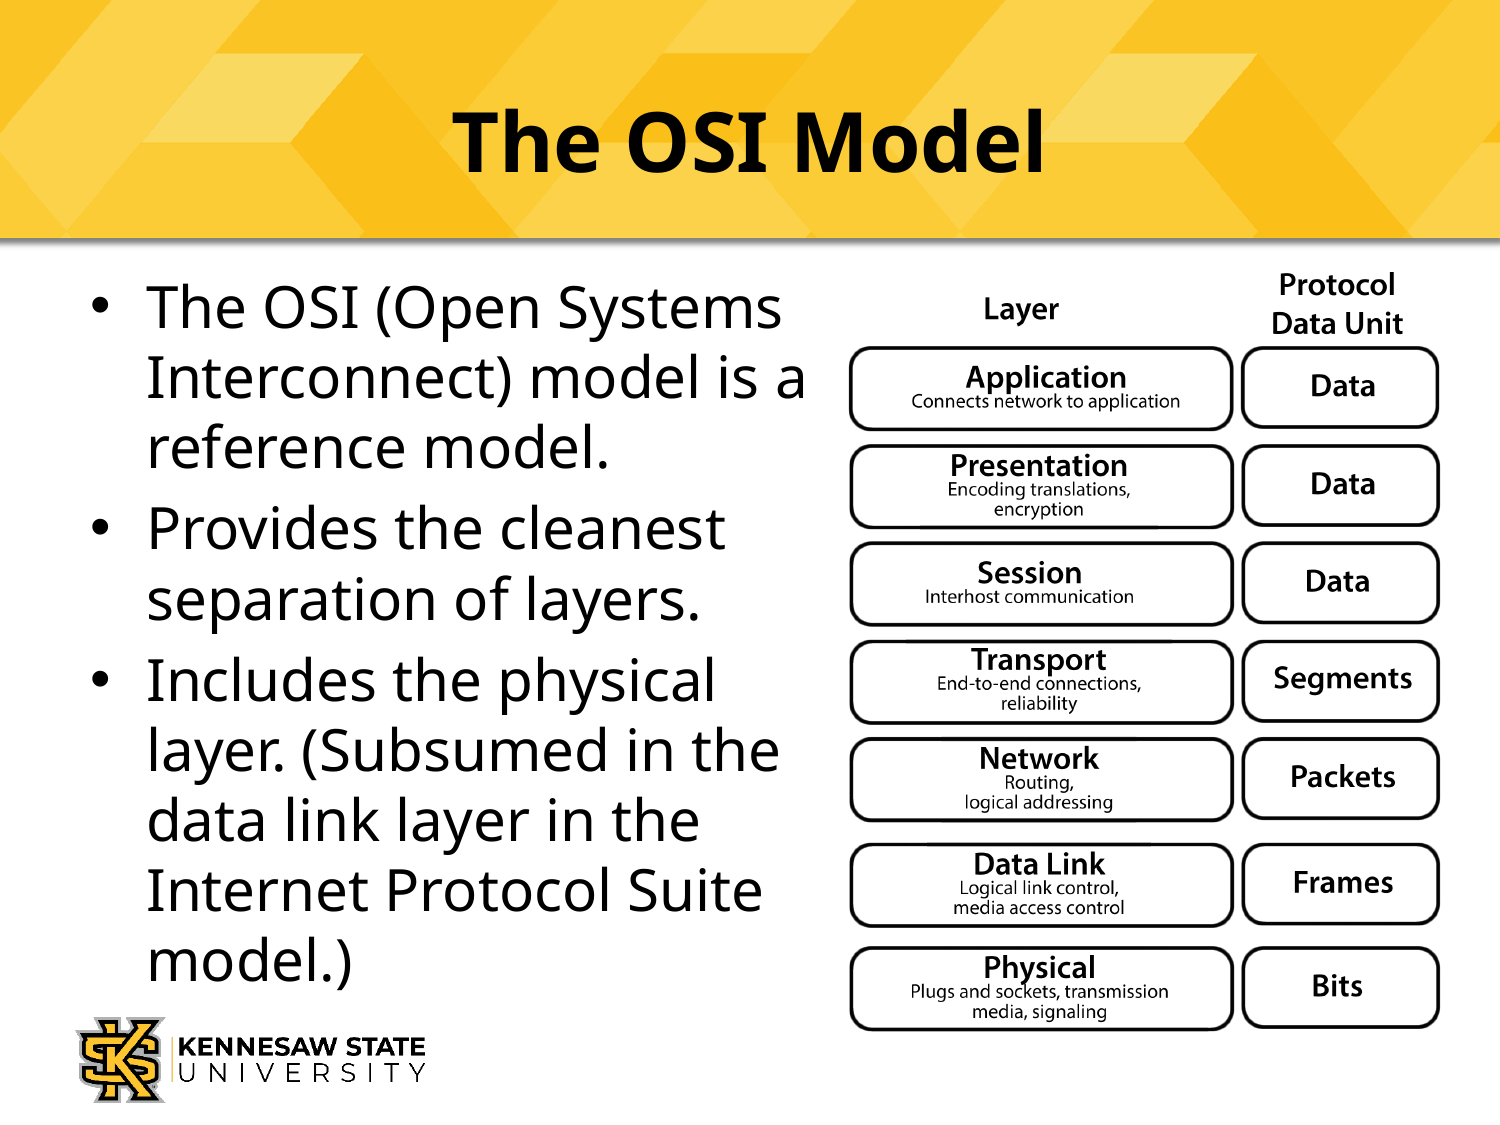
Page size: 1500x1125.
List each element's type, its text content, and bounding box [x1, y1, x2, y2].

list The OSI (Open Systems Interconnect) model is a reference model. Provides the cleanest separation of layers. Includes the physical layer. (Subsumed in the data link layer in the Internet Protocol Suite model.) [75, 262, 785, 1005]
picture [0, 0, 1500, 251]
picture [787, 262, 1500, 1074]
picture [75, 1017, 425, 1103]
title The OSI Model [75, 45, 1425, 233]
